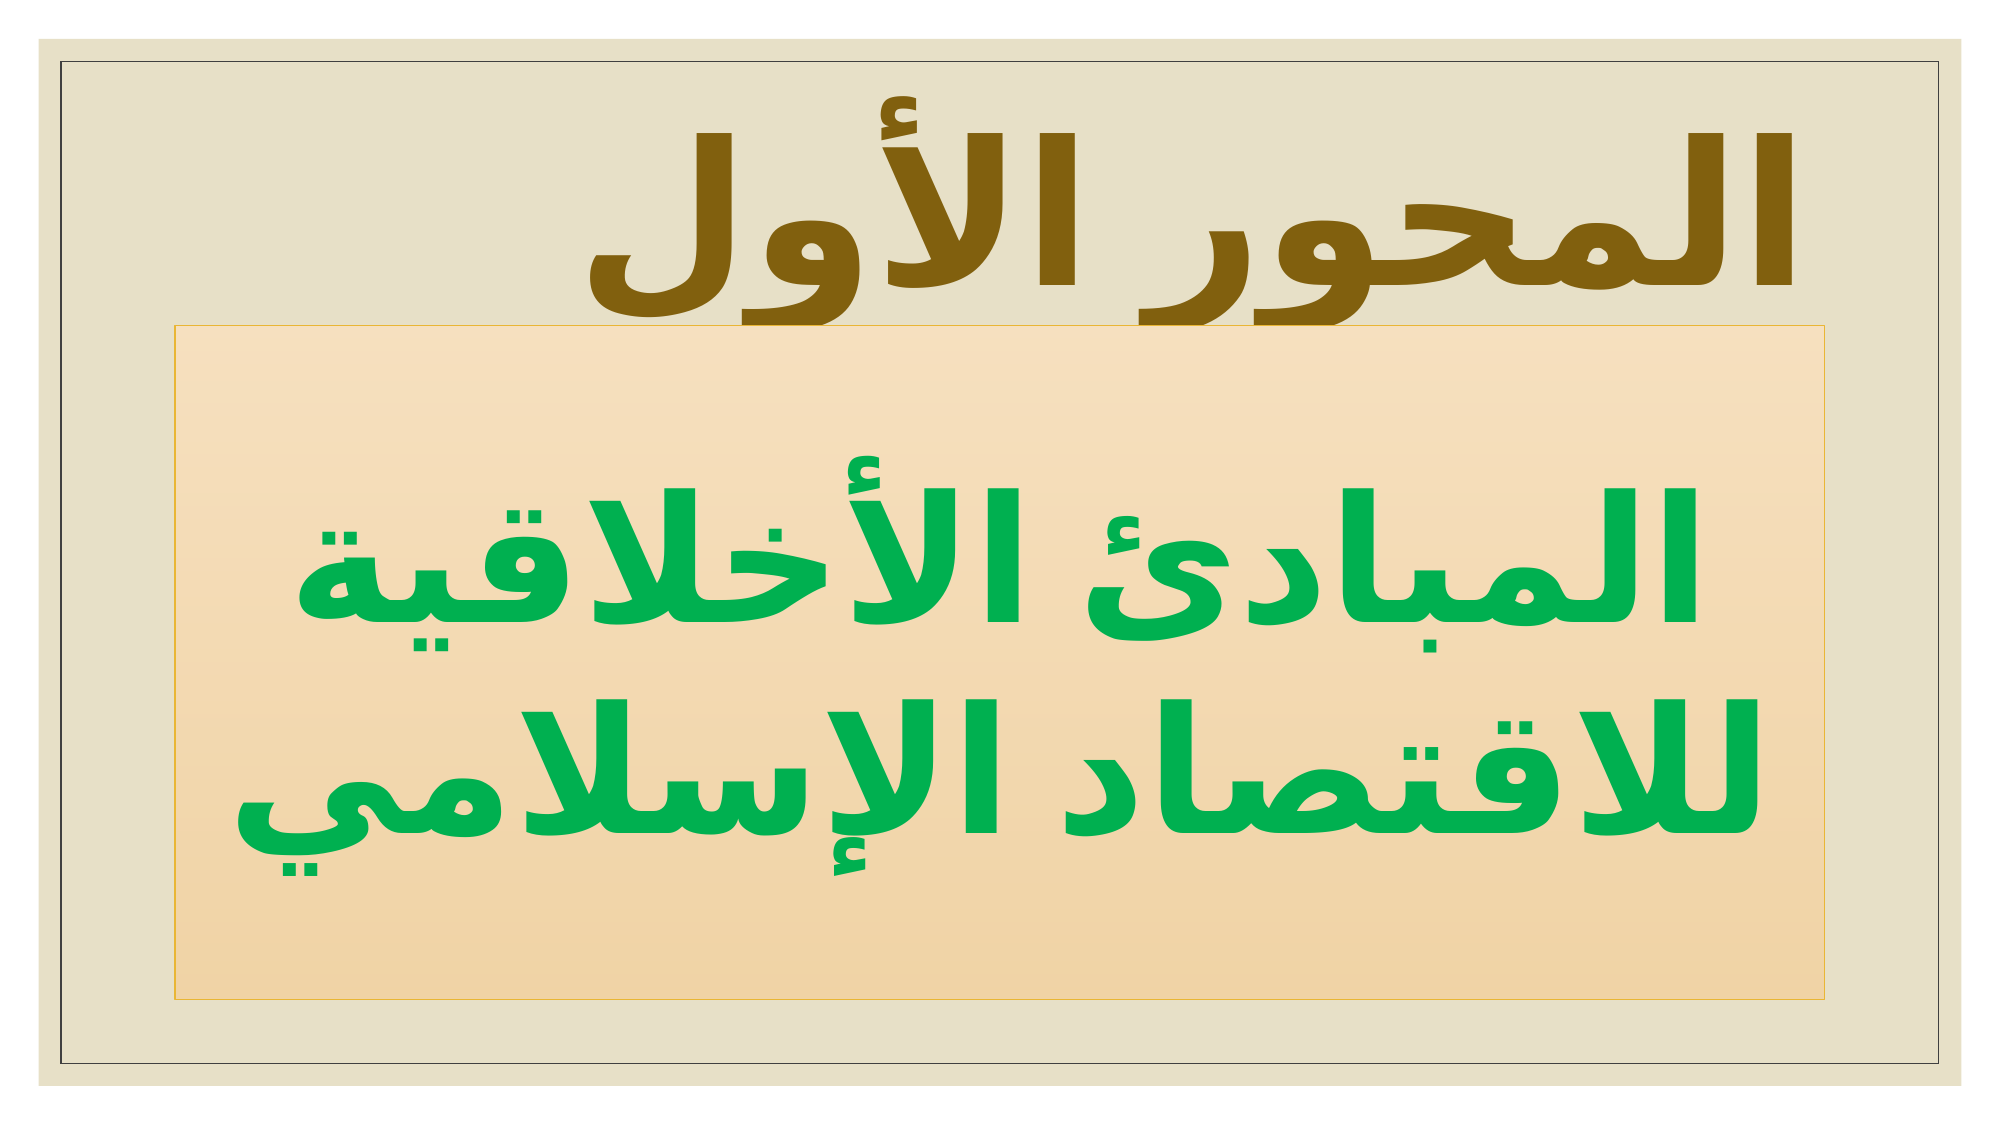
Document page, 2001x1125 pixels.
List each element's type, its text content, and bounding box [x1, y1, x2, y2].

title المحور الأول [174, 92, 1825, 325]
list المبادئ الأخلاقية للاقتصاد الإسلامي [174, 325, 1825, 1000]
